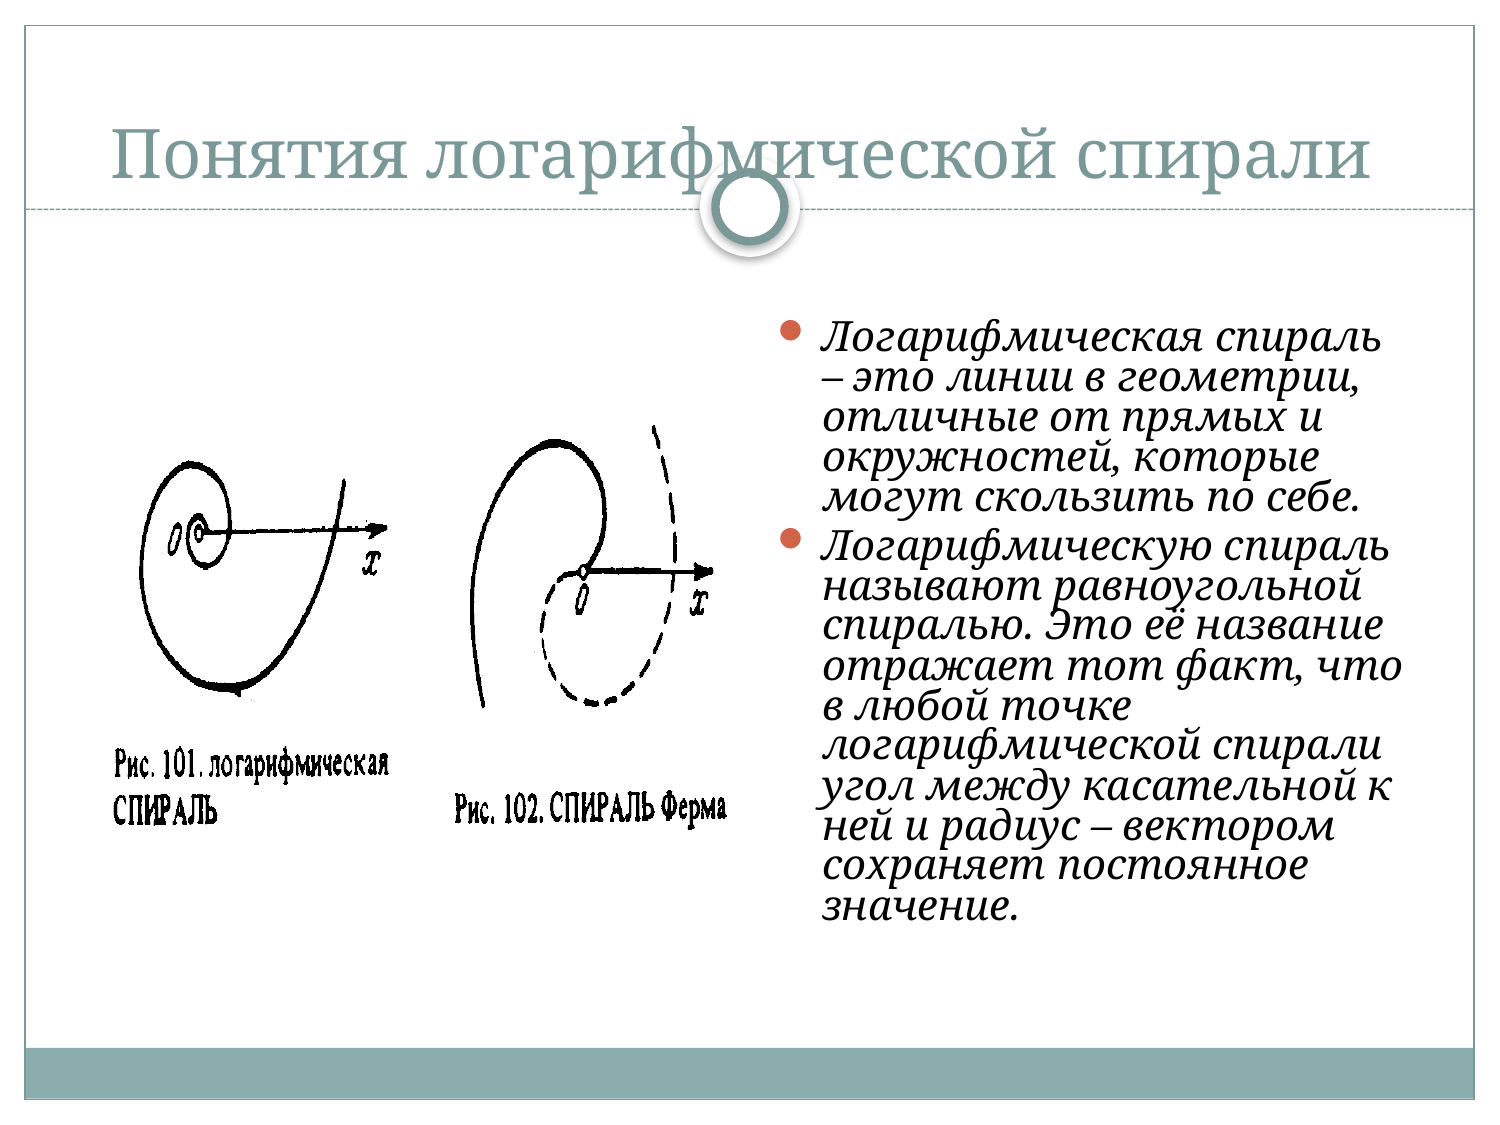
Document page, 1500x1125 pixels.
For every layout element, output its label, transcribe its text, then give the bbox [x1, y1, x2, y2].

title Понятия логарифмической спирали [75, 47, 1425, 200]
list Логарифмическая спираль – это линии в геометрии, отличные от прямых и окружностей, которые могут скользить по себе. Логарифмическую спираль называют равноугольной спиралью. Это её название отражает тот факт, что в любой точке логарифмической спирали угол между касательной к ней и радиус – вектором сохраняет постоянное значение. [762, 312, 1425, 988]
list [88, 370, 751, 853]
